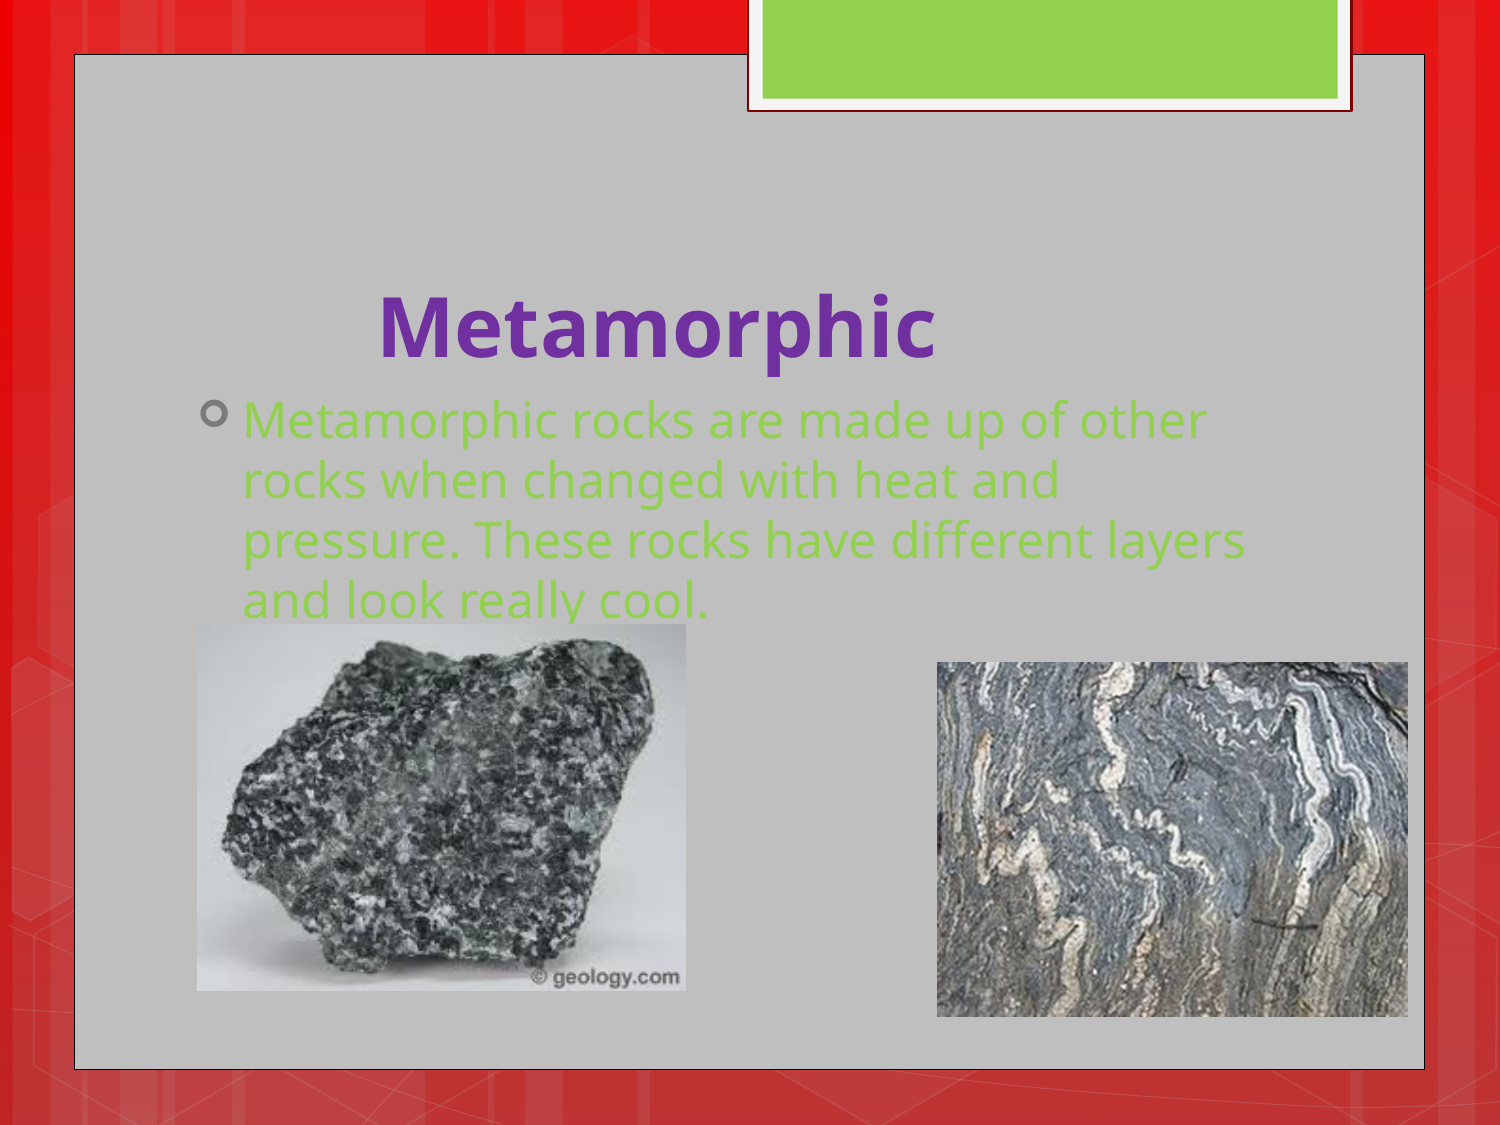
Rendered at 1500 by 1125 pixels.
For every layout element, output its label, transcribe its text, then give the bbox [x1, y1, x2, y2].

title Metamorphic [361, 193, 1500, 382]
list Metamorphic rocks are made up of other rocks when changed with heat and pressure. These rocks have different layers and look really cool. [171, 381, 1283, 957]
picture [197, 624, 687, 991]
picture [937, 662, 1408, 1017]
